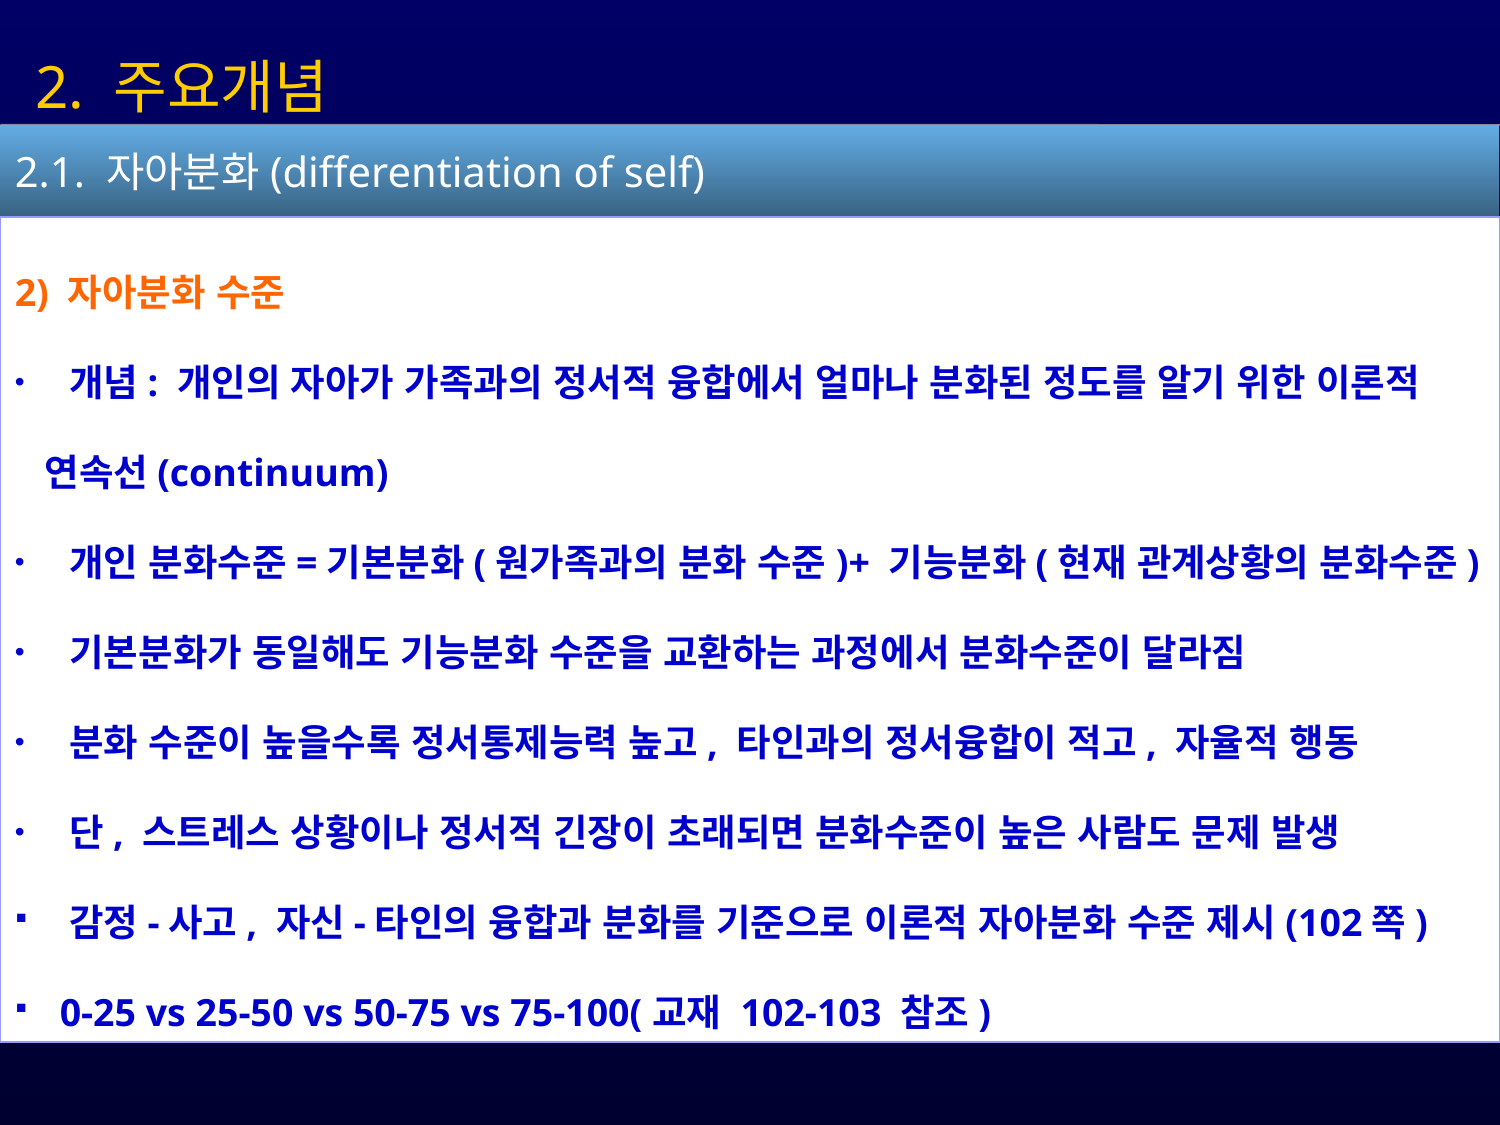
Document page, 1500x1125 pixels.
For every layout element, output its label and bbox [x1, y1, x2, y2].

text_box [0, 42, 1500, 1051]
